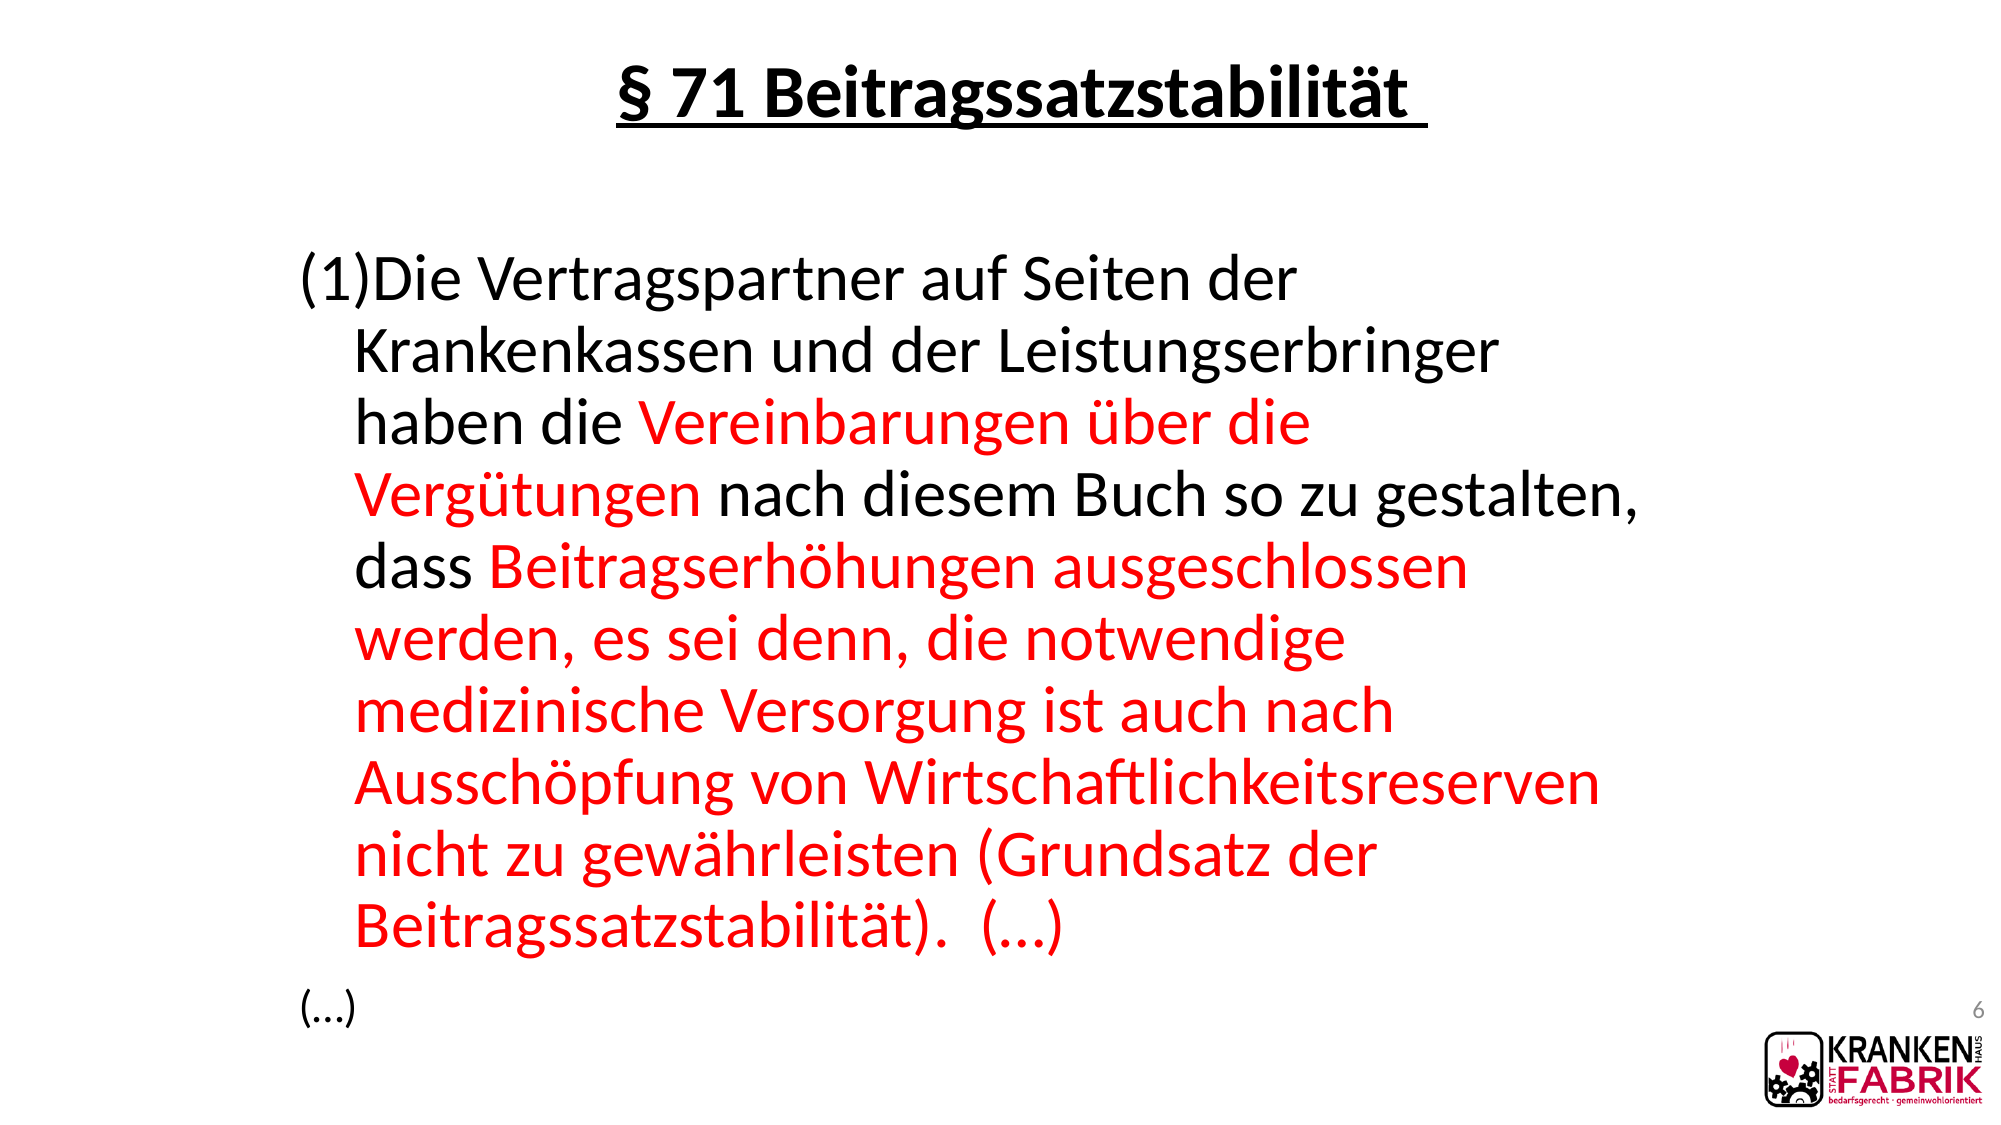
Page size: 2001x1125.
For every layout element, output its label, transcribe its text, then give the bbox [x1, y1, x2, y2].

picture [1746, 1039, 2000, 1125]
list Die Vertragspartner auf Seiten der Krankenkassen und der Leistungserbringer haben die Vereinbarungen über die Vergütungen nach diesem Buch so zu gestalten, dass Beitragserhöhungen ausgeschlossen werden, es sei denn, die notwendige medizinische Versorgung ist auch nach Ausschöpfung von Wirtschaftlichkeitsreserven nicht zu gewährleisten (Grundsatz der Beitragssatzstabilität). (…) (…) [283, 235, 1690, 1091]
title § 71 Beitragssatzstabilität [346, 0, 1697, 188]
slide_number 6 [1550, 979, 2000, 1039]
